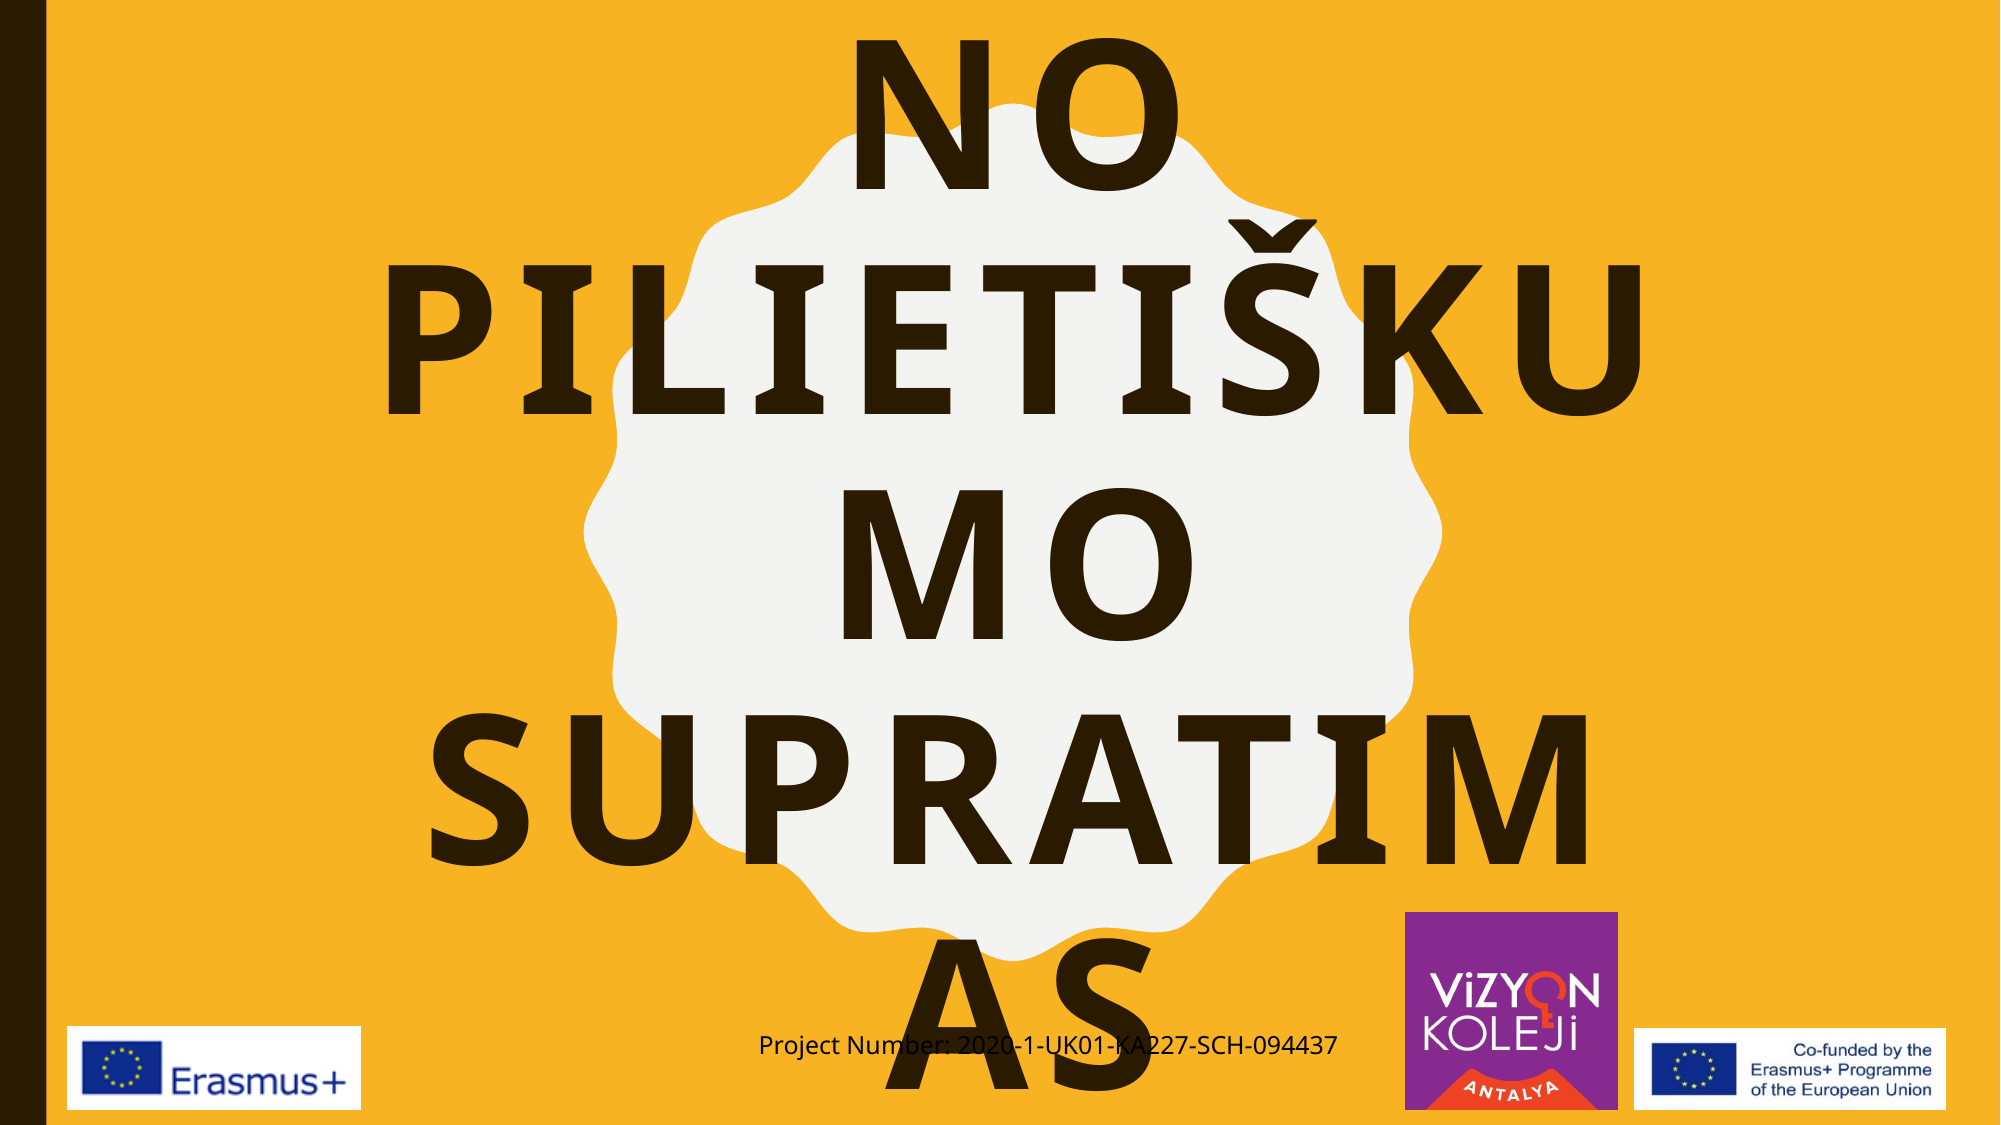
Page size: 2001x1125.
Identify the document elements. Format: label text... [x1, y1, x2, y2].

picture [1634, 1028, 1946, 1110]
title 1 TEMA: Skaitmenino pilietiškumo supratimas [330, 194, 1716, 590]
text_box Project Number: 2020-1-UK01-KA227-SCH-094437 [743, 1022, 1405, 1068]
text_box Project Number: 2020-1-UK01-KA227-SCH-094437 [1618, 1022, 1946, 1068]
picture [1405, 912, 1618, 1110]
picture [67, 1026, 361, 1110]
